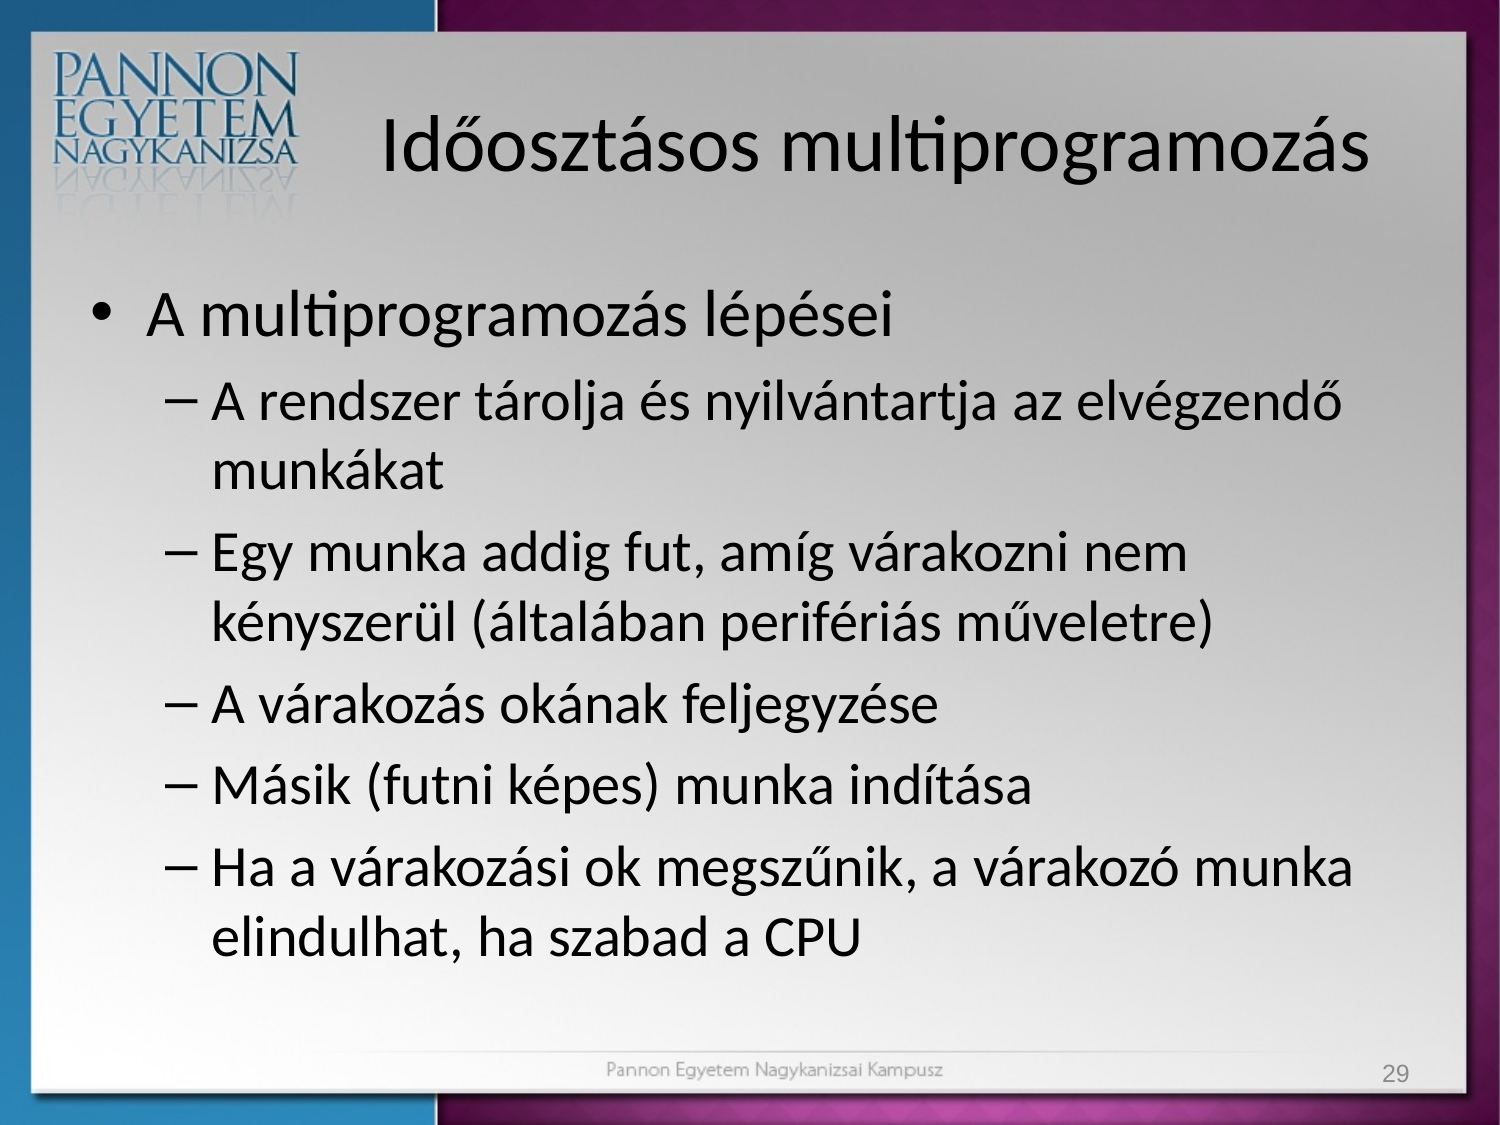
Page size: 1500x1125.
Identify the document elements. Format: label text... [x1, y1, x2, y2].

title Időosztásos multiprogramozás [328, 45, 1425, 233]
list A multiprogramozás lépései A rendszer tárolja és nyilvántartja az elvégzendő munkákat Egy munka addig fut, amíg várakozni nem kényszerül (általában perifériás műveletre) A várakozás okának feljegyzése Másik (futni képes) munka indítása Ha a várakozási ok megszűnik, a várakozó munka elindulhat, ha szabad a CPU [75, 262, 1425, 1038]
picture [0, 0, 1500, 1125]
slide_number 29 [1074, 1042, 1425, 1103]
